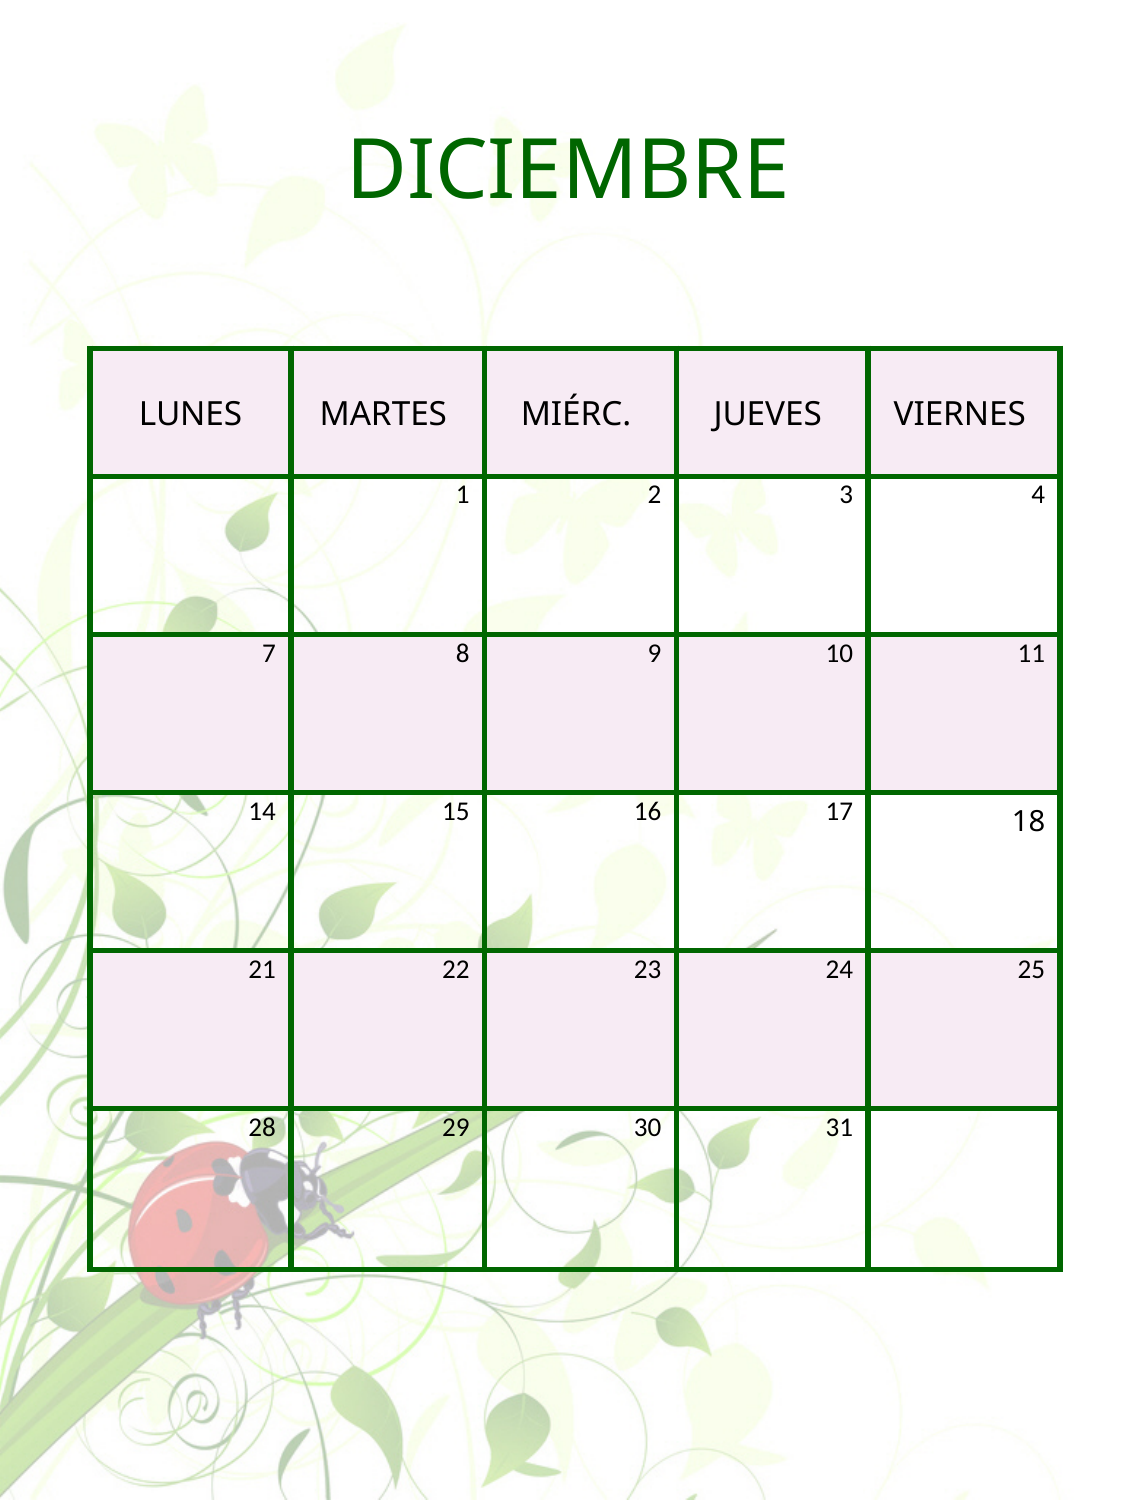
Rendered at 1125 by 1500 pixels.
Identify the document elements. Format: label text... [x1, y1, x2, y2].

picture [0, 0, 1125, 1500]
table_cell 11 [871, 637, 1057, 790]
table_cell 21 [93, 953, 288, 1106]
table_header MIÉRC. [487, 351, 674, 474]
table_cell 31 [679, 1111, 865, 1267]
table_cell [93, 479, 288, 632]
table_cell 17 [679, 795, 865, 948]
table_cell 16 [487, 795, 674, 948]
table_cell 14 [93, 795, 288, 948]
table_cell [871, 1111, 1057, 1267]
table_cell 7 [93, 637, 288, 790]
table_cell 8 [294, 637, 482, 790]
table_cell 29 [294, 1111, 482, 1267]
table_cell 28 [93, 1111, 288, 1267]
table_header VIERNES [871, 351, 1057, 474]
table_cell 1 [294, 479, 482, 632]
table_cell 30 [487, 1111, 674, 1267]
table_cell 4 [871, 479, 1057, 632]
table_cell 9 [487, 637, 674, 790]
table_cell 15 [294, 795, 482, 948]
table_header JUEVES [679, 351, 865, 474]
table_cell 18 [871, 795, 1057, 948]
text_box DICIEMBRE [207, 112, 929, 231]
table_header LUNES [93, 351, 288, 474]
table_header MARTES [294, 351, 482, 474]
table_cell 23 [487, 953, 674, 1106]
table_cell 10 [679, 637, 865, 790]
table_cell 22 [294, 953, 482, 1106]
table_cell 3 [679, 479, 865, 632]
table_cell 24 [679, 953, 865, 1106]
table_cell 25 [871, 953, 1057, 1106]
table_cell 2 [487, 479, 674, 632]
